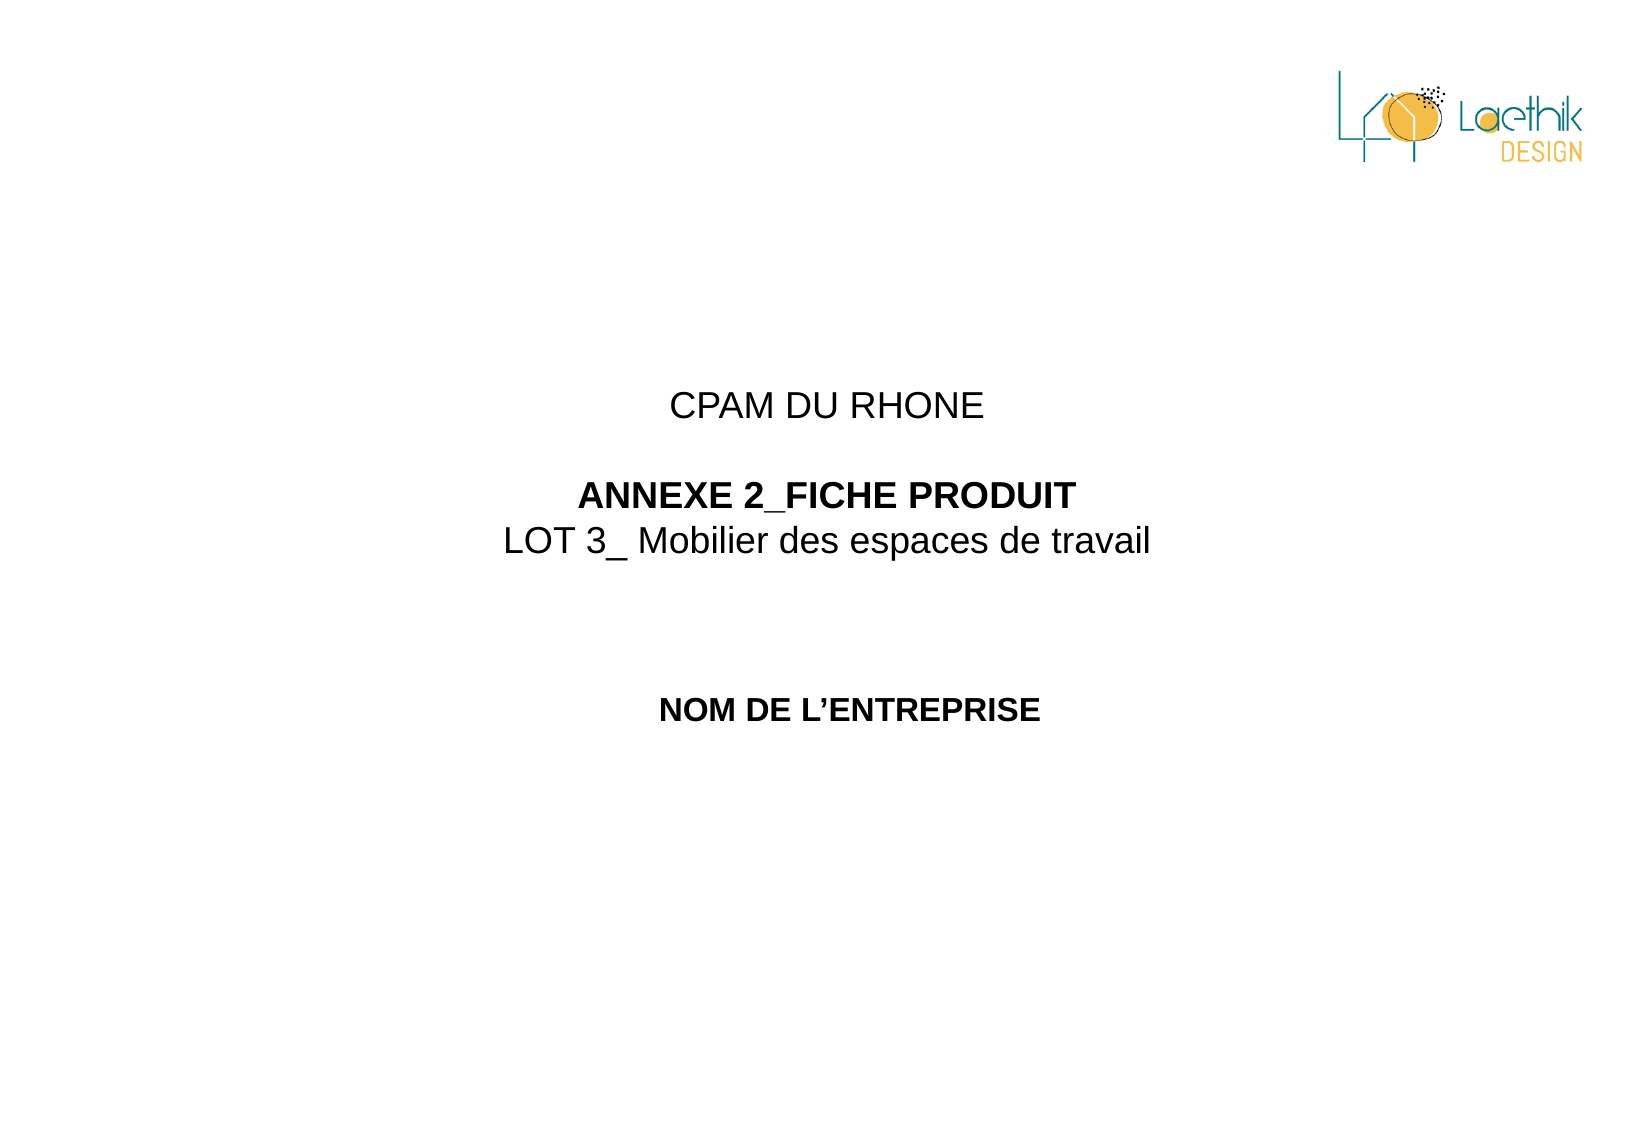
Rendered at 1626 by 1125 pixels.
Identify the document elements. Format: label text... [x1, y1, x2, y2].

text_box CPAM DU RHONE ANNEXE 2_FICHE PRODUIT LOT 3_ Mobilier des espaces de travail [53, 336, 1601, 562]
text_box NOM DE L’ENTREPRISE [658, 680, 1451, 763]
picture [1320, 51, 1600, 179]
